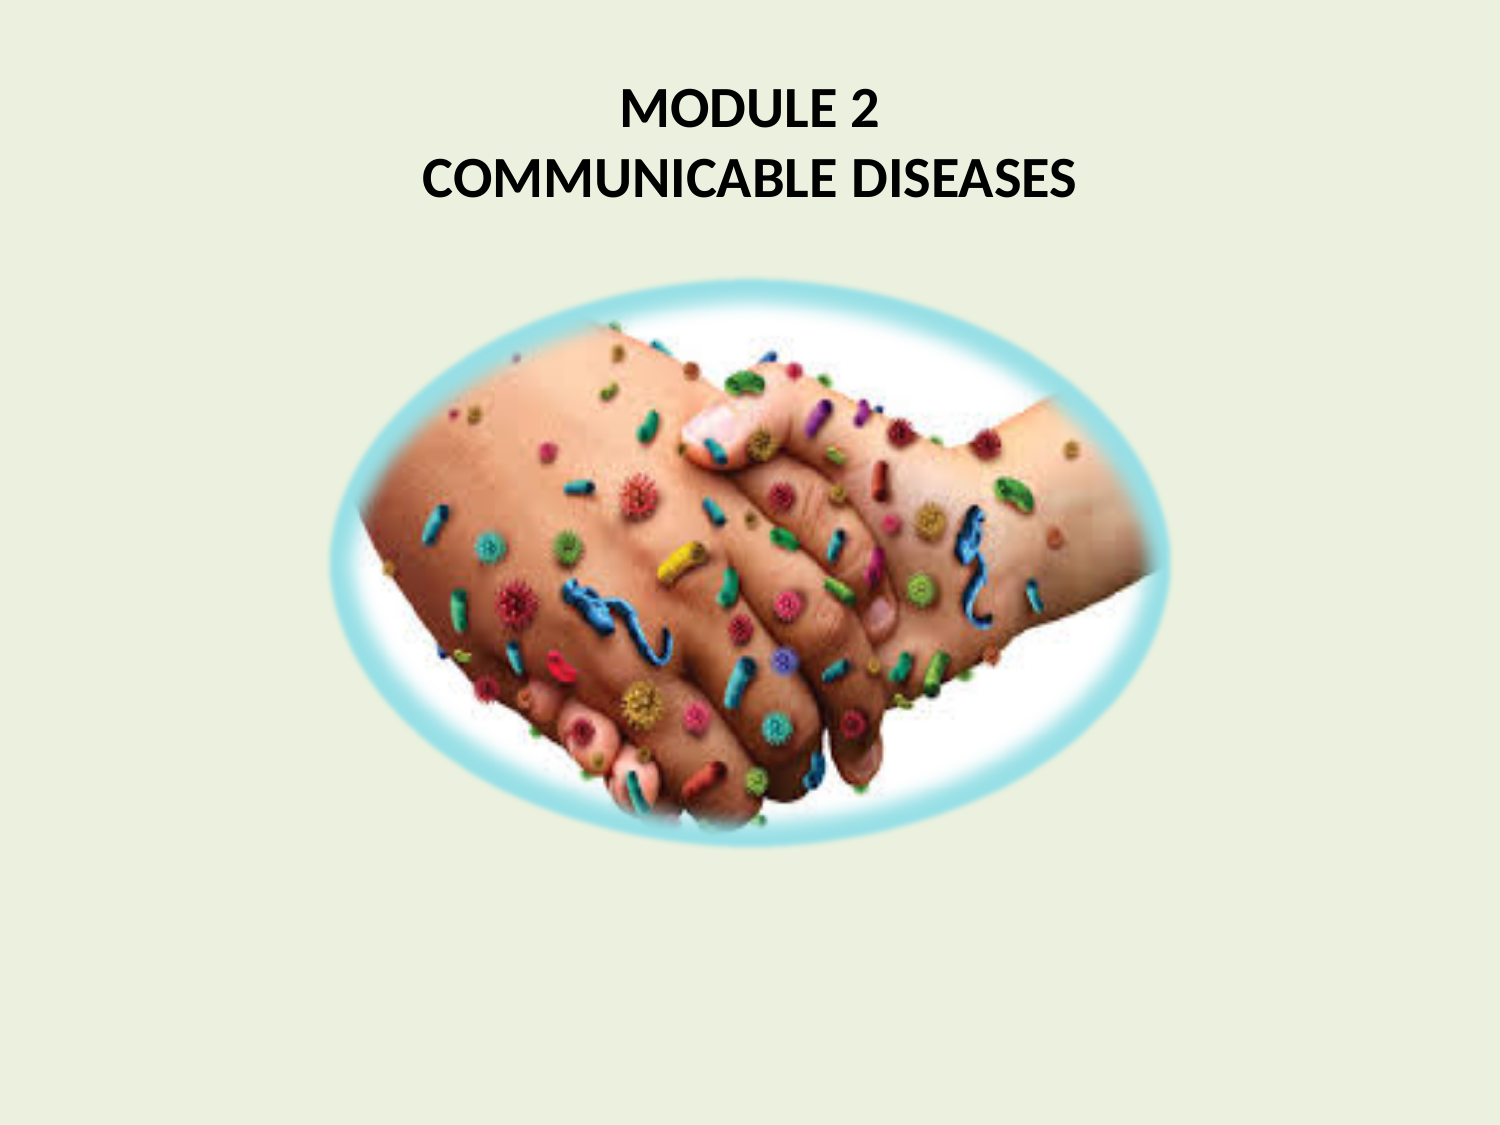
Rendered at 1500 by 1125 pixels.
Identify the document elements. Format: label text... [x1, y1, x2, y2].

picture [333, 284, 1167, 841]
title MODULE 2 COMMUNICABLE DISEASES [75, 45, 1425, 233]
